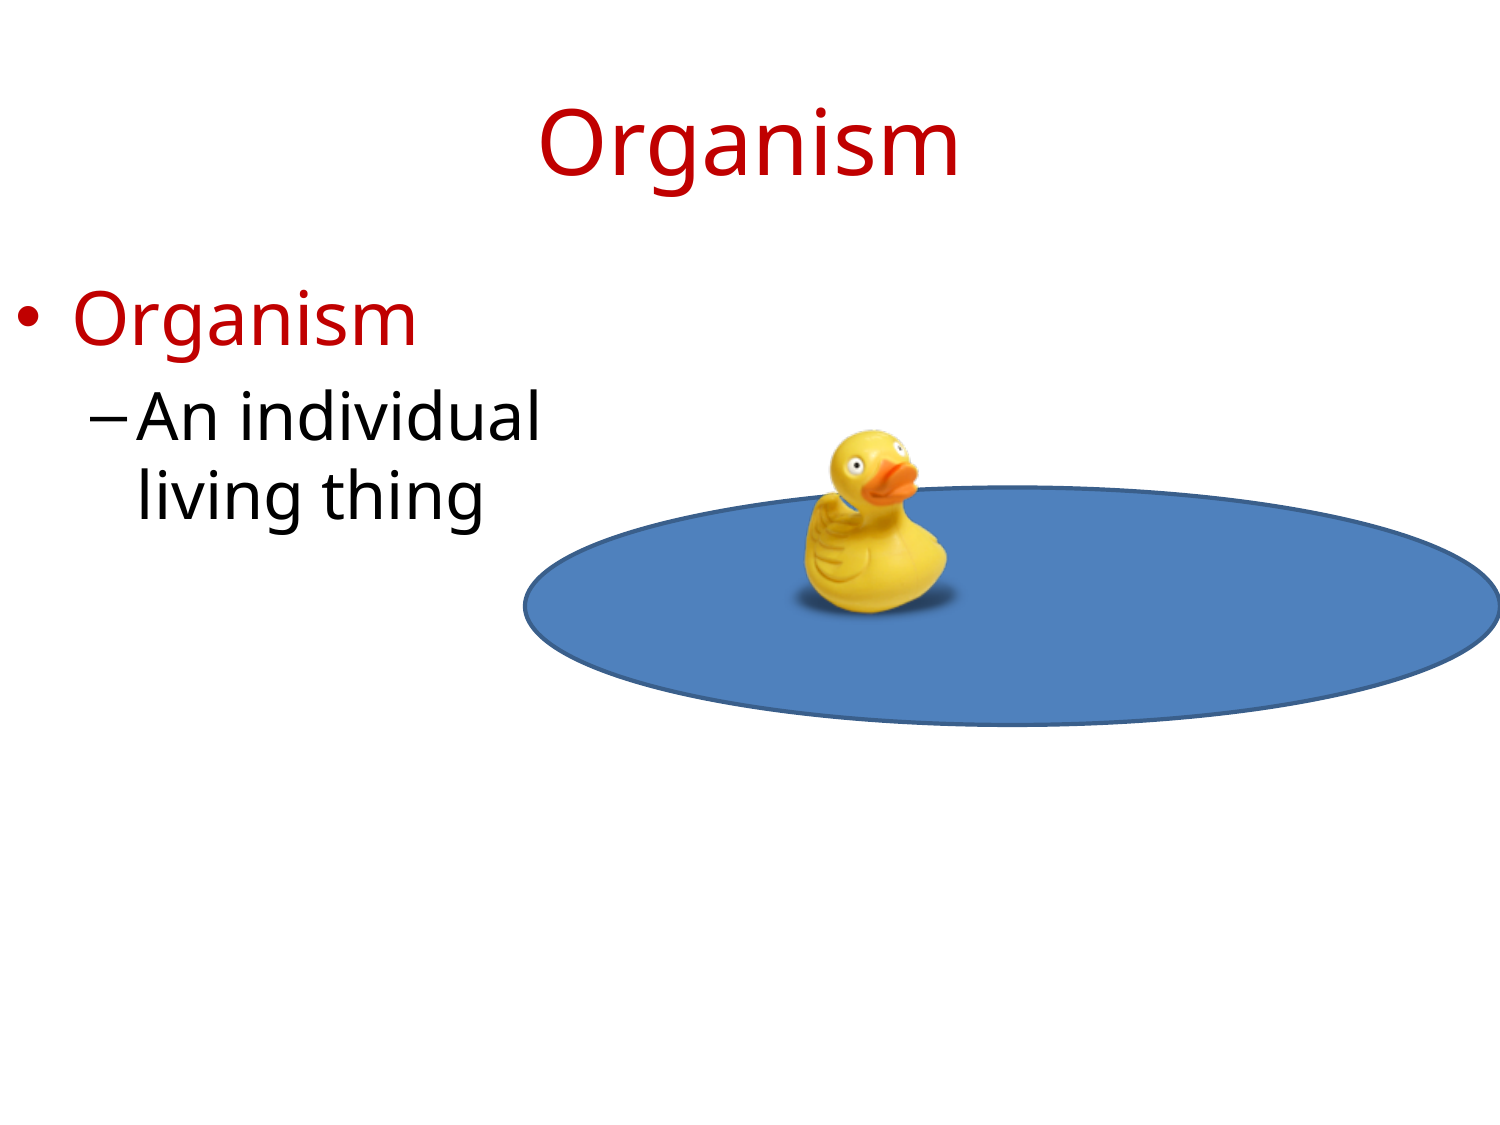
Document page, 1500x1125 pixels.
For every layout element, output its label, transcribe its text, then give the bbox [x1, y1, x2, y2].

picture [774, 424, 976, 626]
list Organism An individual living thing [0, 262, 688, 625]
title Organism [75, 45, 1425, 233]
text_box [522, 485, 1500, 728]
